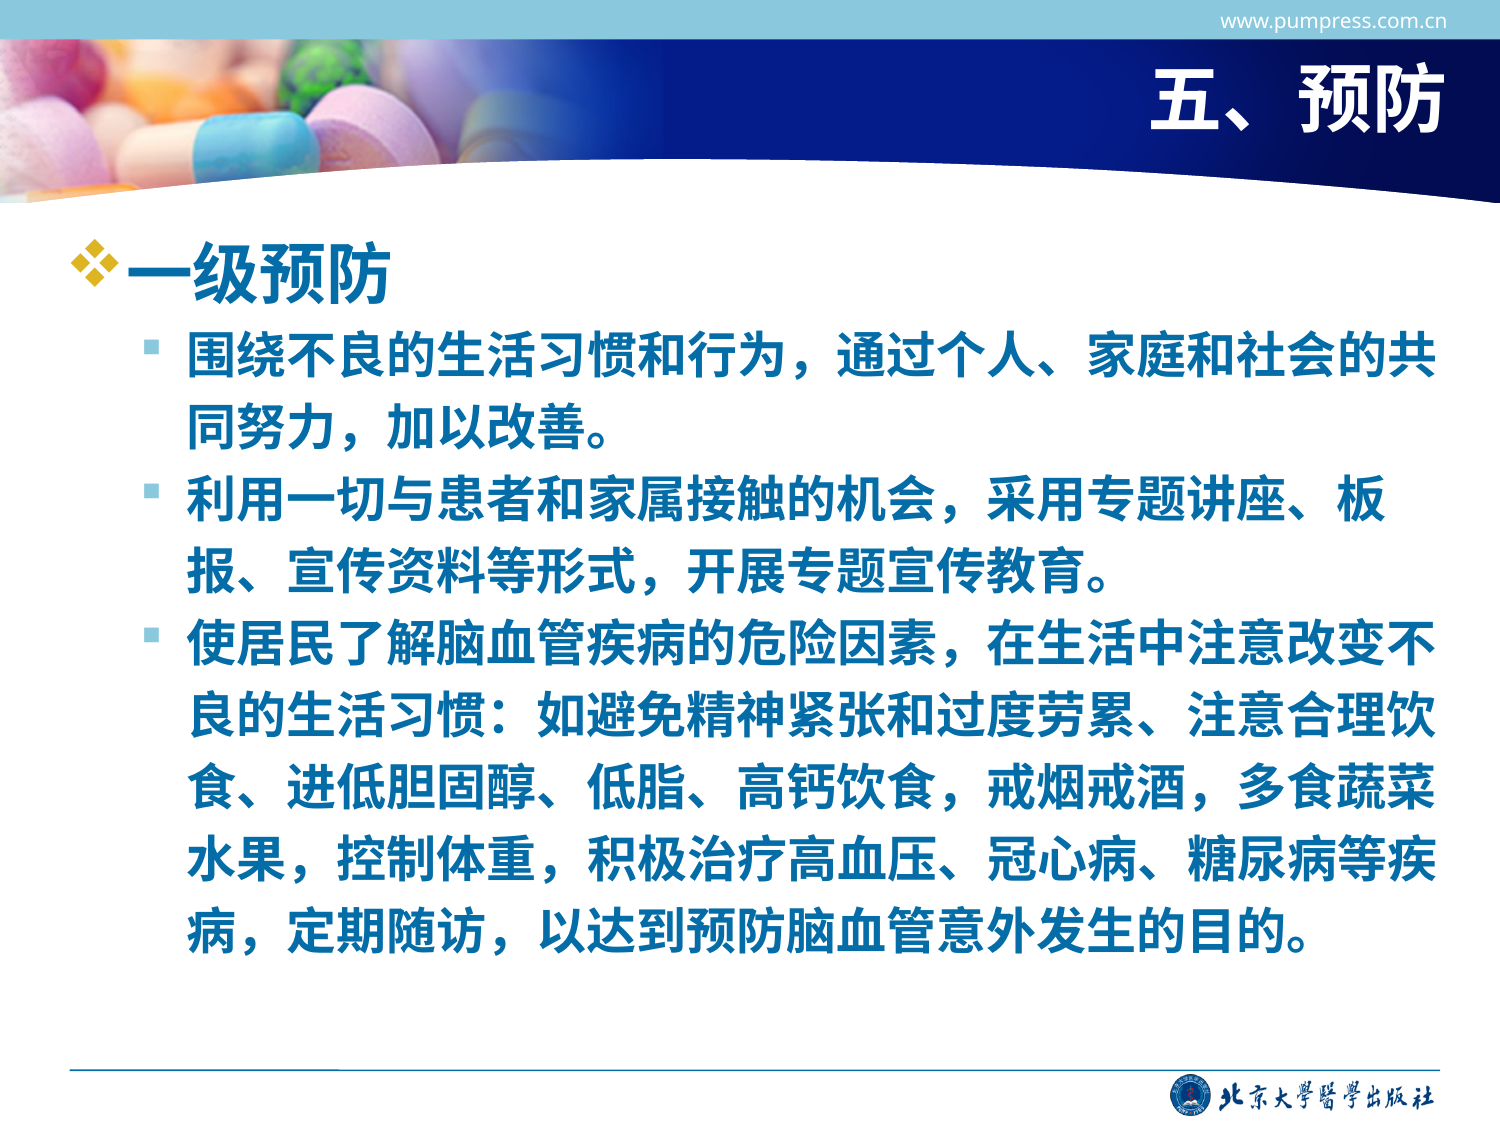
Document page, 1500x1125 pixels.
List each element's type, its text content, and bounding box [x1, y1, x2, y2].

slide_number www.pumpress.com.cn [1024, 0, 1463, 38]
title 五、预防 [137, 49, 1463, 143]
picture [0, 40, 1500, 203]
list 一级预防 围绕不良的生活习惯和行为，通过个人、家庭和社会的共同努力，加以改善。 利用一切与患者和家属接触的机会，采用专题讲座、板报、宣传资料等形式，开展专题宣传教育。 使居民了解脑血管疾病的危险因素，在生活中注意改变不良的生活习惯：如避免精神紧张和过度劳累、注意合理饮食、进低胆固醇、低脂、高钙饮食，戒烟戒酒，多食蔬菜水果，控制体重，积极治疗高血压、冠心病、糖尿病等疾病，定期随访，以达到预防脑血管意外发生的目的。 [49, 207, 1463, 1071]
picture [1170, 1074, 1436, 1118]
